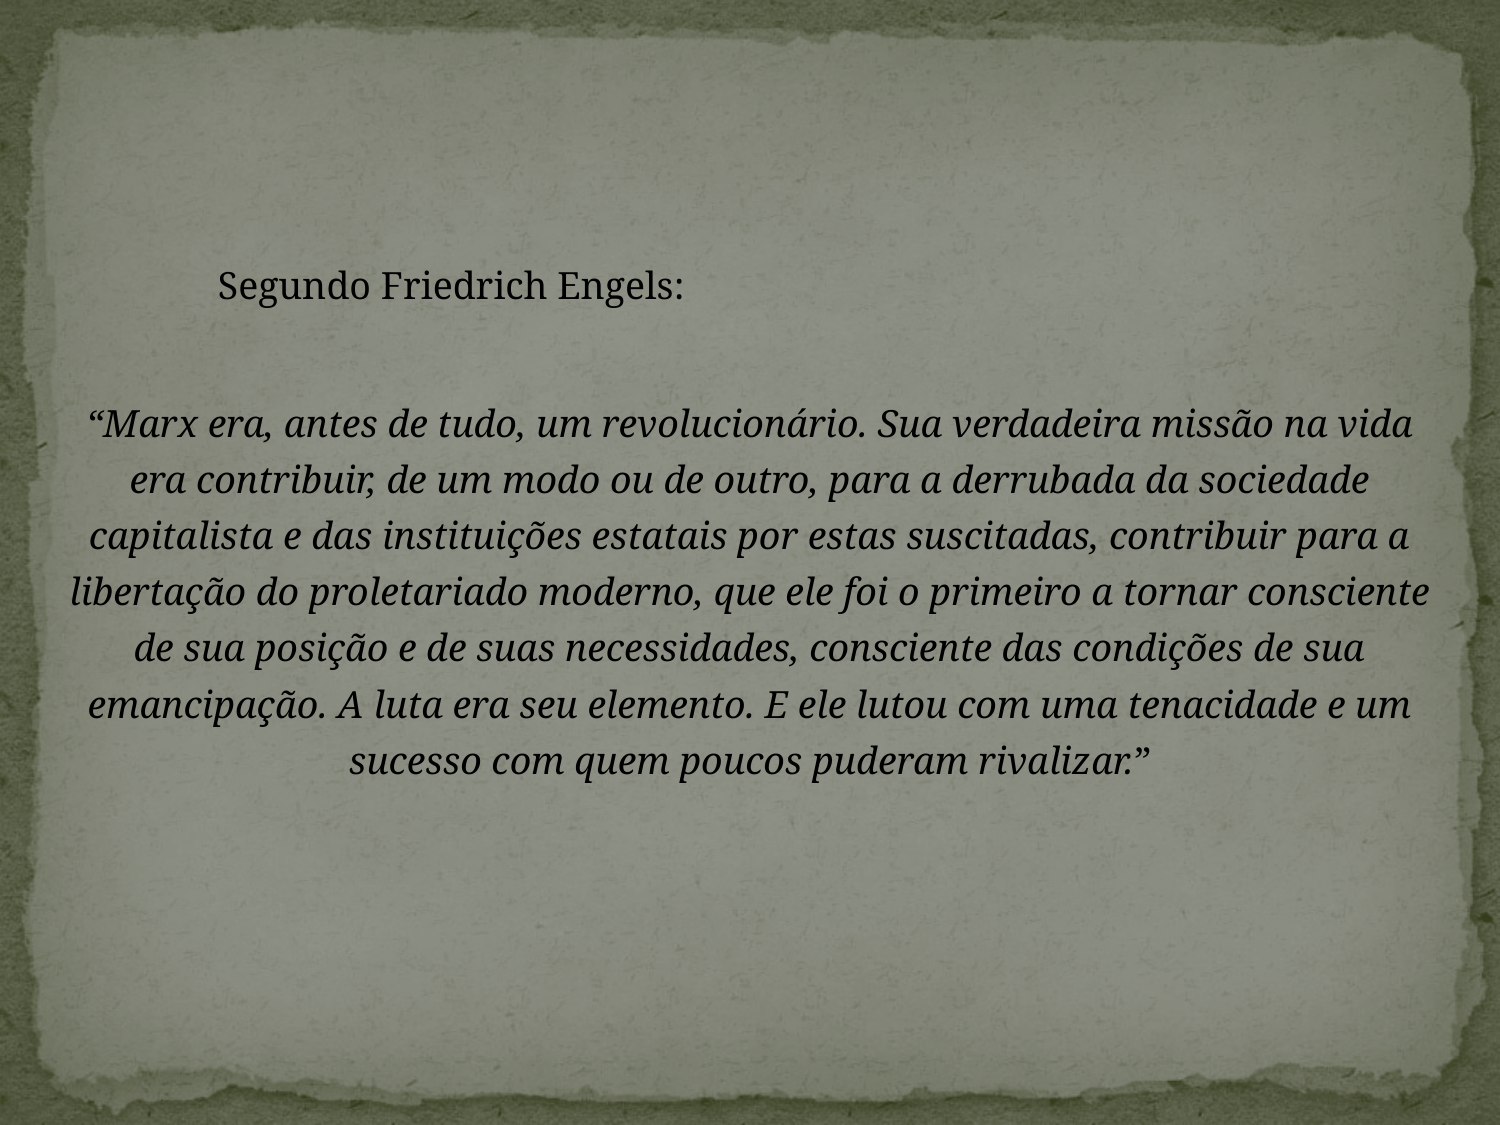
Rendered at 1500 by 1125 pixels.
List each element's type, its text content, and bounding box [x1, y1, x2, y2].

text_box Segundo Friedrich Engels: “Marx era, antes de tudo, um revolucionário. Sua verdadeira missão na vida era contribuir, de um modo ou de outro, para a derrubada da sociedade capitalista e das instituições estatais por estas suscitadas, contribuir para a libertação do proletariado moderno, que ele foi o primeiro a tornar consciente de sua posição e de suas necessidades, consciente das condições de sua emancipação. A luta era seu elemento. E ele lutou com uma tenacidade e um sucesso com quem poucos puderam rivalizar.” [53, 243, 1448, 790]
